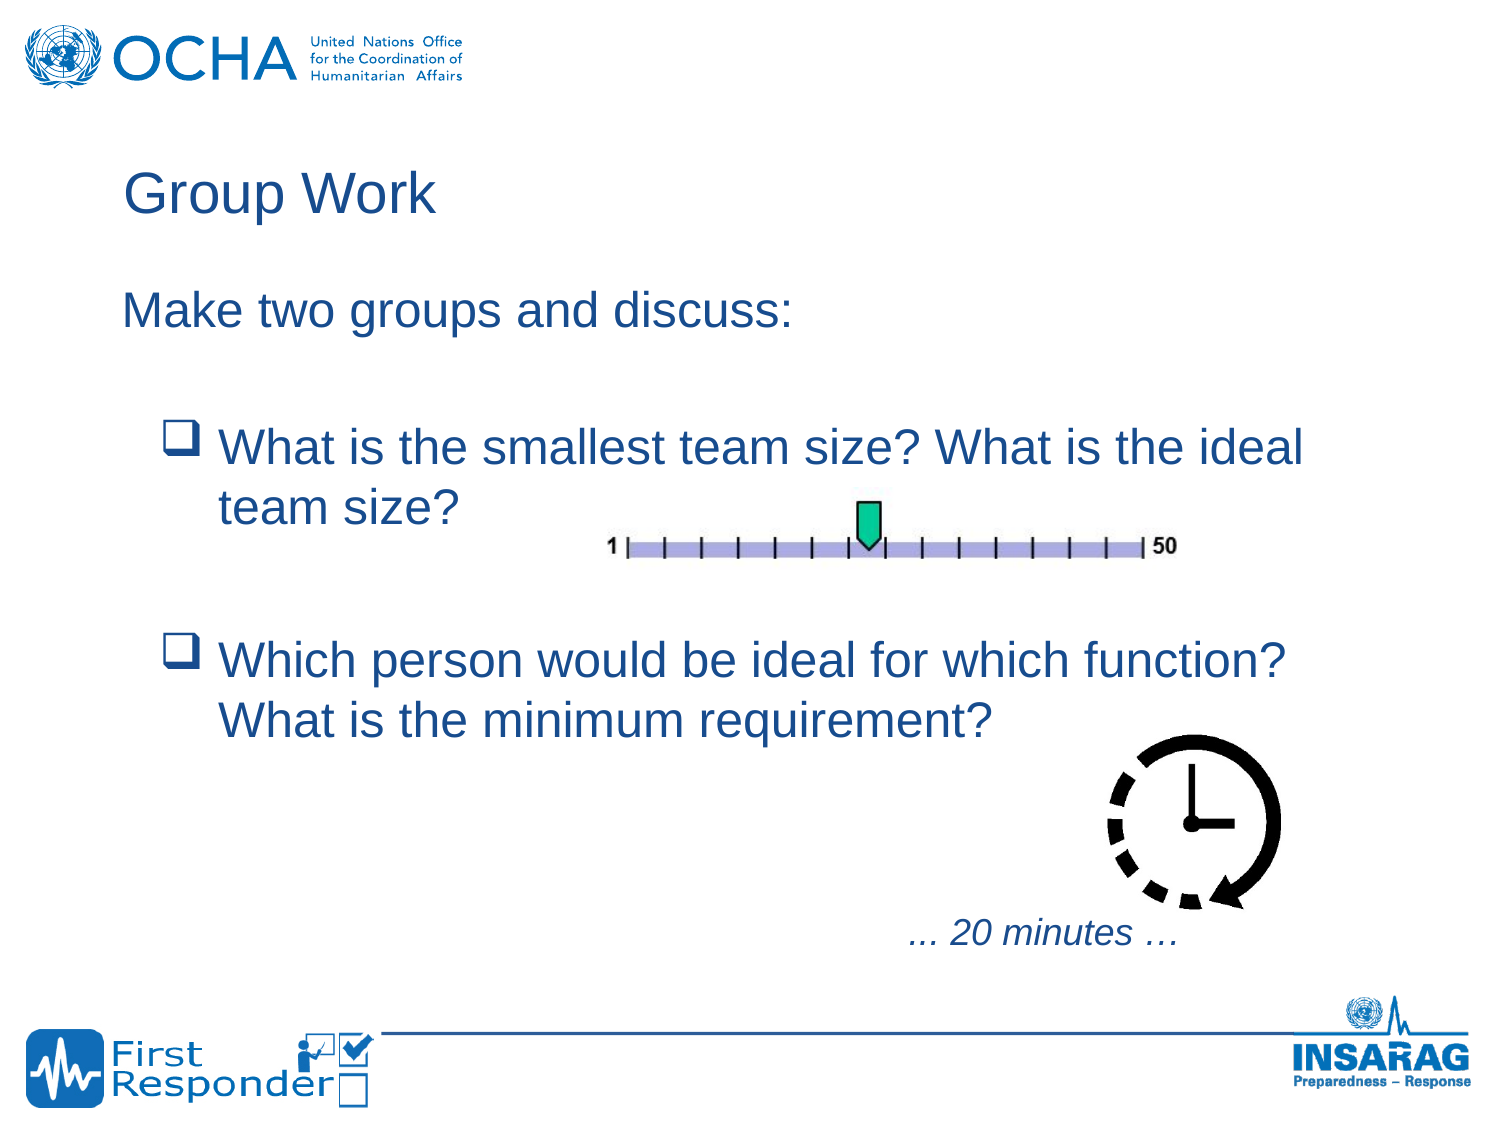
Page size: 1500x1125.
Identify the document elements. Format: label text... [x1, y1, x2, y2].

picture [1287, 995, 1471, 1094]
picture [1090, 724, 1292, 928]
picture [24, 1024, 375, 1113]
text_box Make two groups and discuss: What is the smallest team size? What is the ideal team size? Which person would be ideal for which function? What is the minimum requirement? [100, 270, 1413, 756]
picture [587, 487, 1192, 586]
text_box Group Work [102, 147, 453, 233]
text_box ... 20 minutes … [893, 900, 1232, 960]
